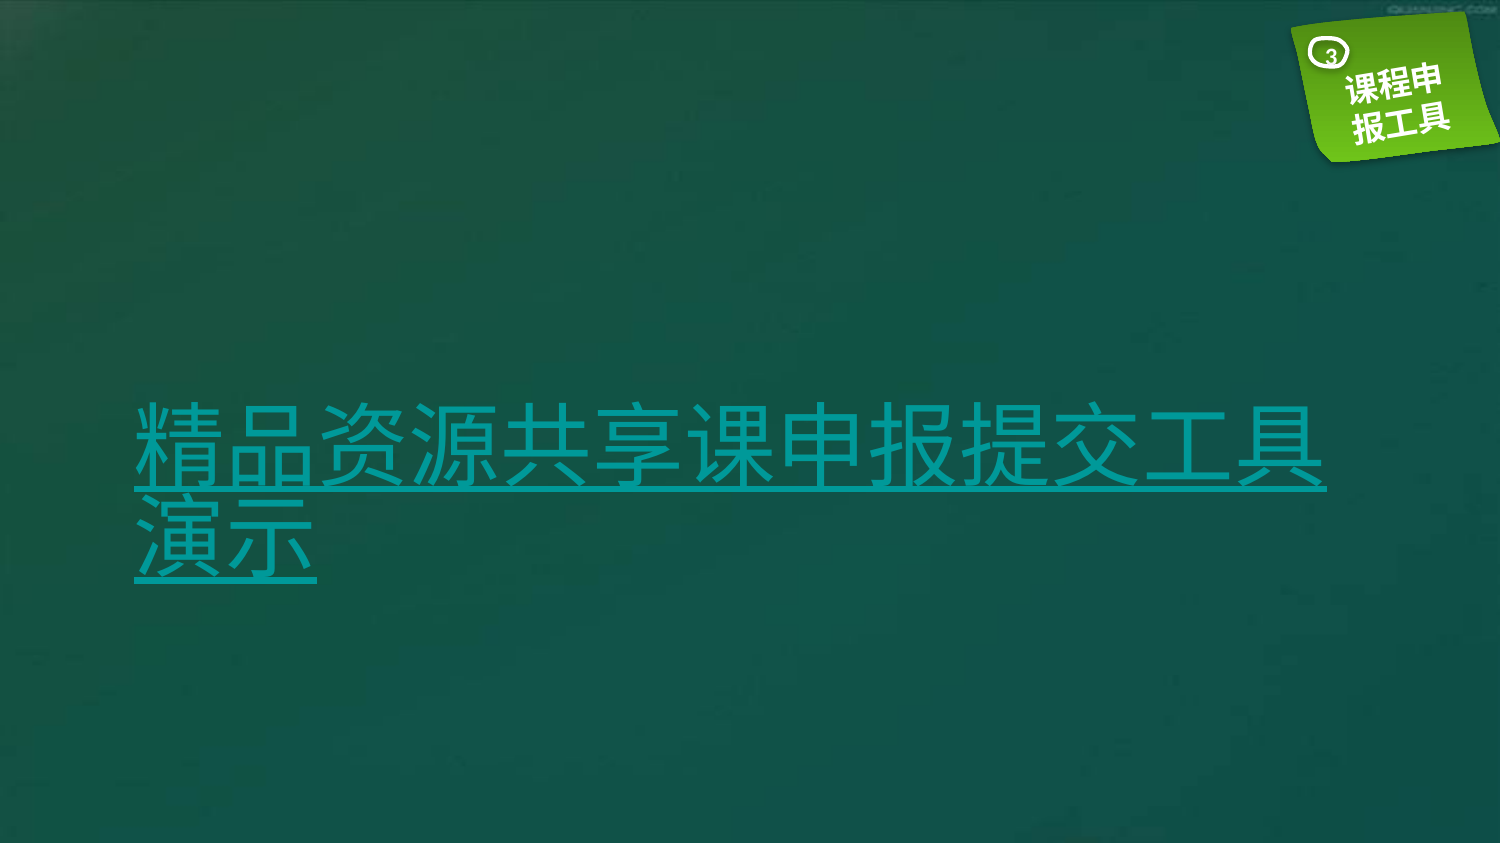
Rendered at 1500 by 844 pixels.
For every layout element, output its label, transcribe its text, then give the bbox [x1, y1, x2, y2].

picture [0, 0, 1500, 843]
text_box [1290, 10, 1500, 163]
title 精品资源共享课申报提交工具演示 [118, 288, 1382, 620]
